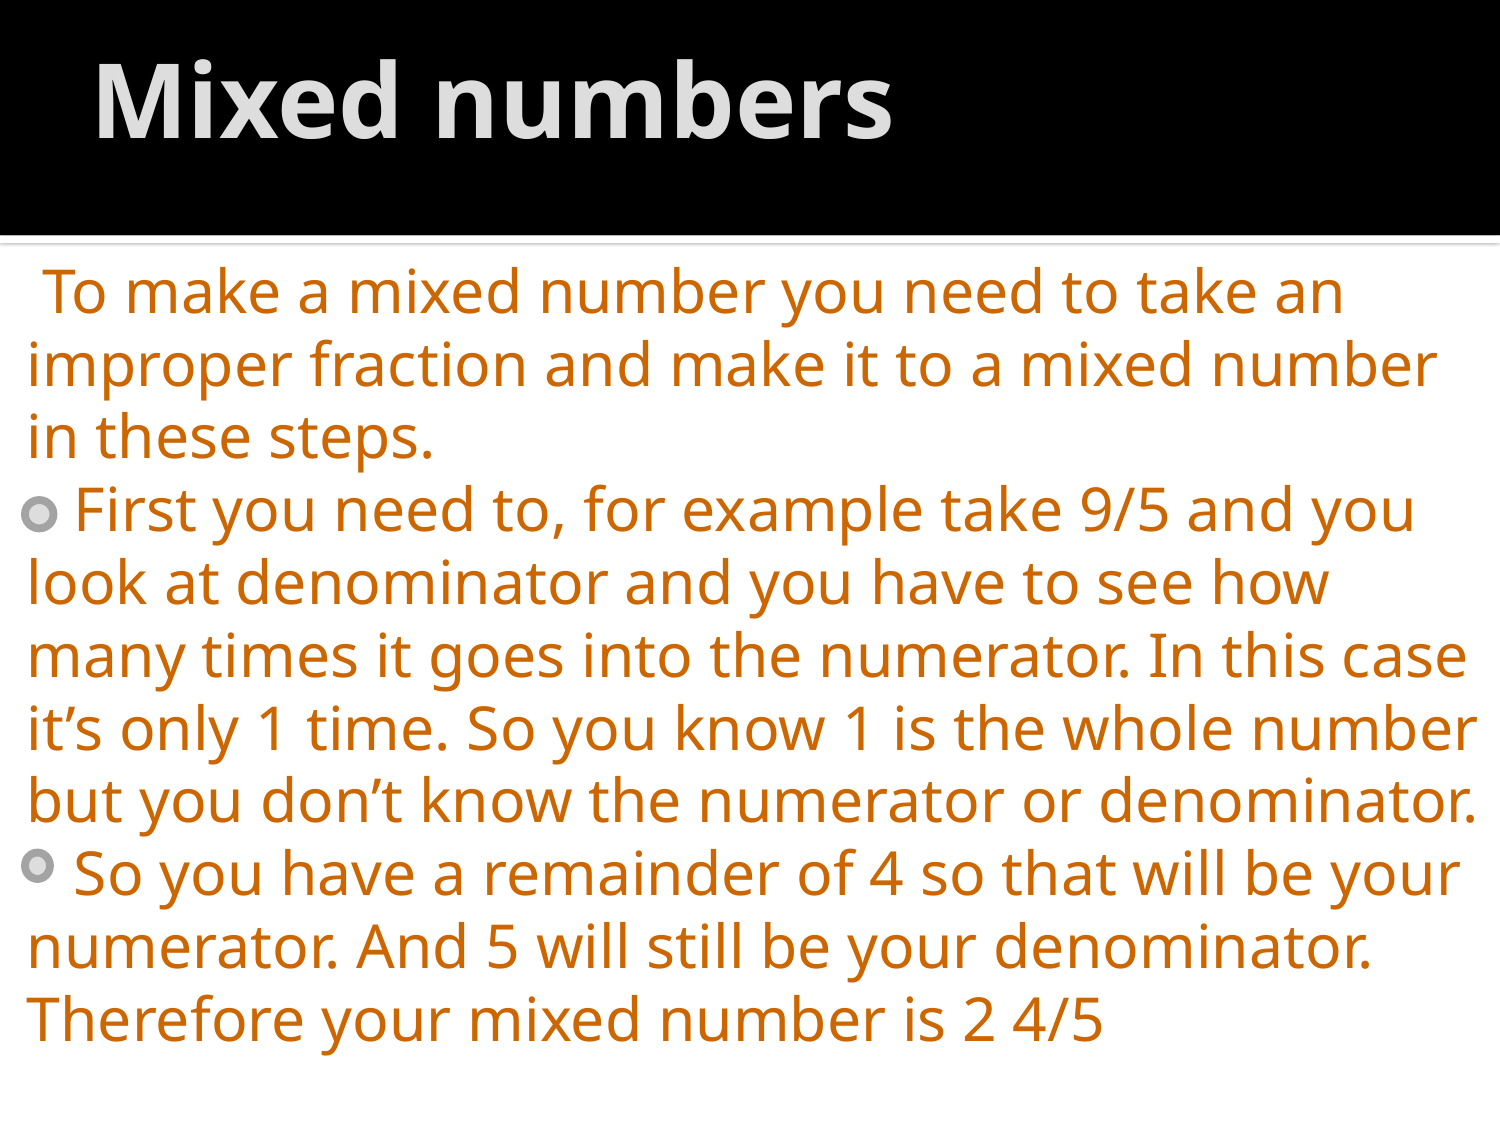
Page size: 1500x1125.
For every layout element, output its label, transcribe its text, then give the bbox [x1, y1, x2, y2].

title Mixed numbers [75, 25, 1425, 231]
text_box [21, 496, 58, 533]
list To make a mixed number you need to take an improper fraction and make it to a mixed number in these steps. First you need to, for example take 9/5 and you look at denominator and you have to see how many times it goes into the numerator. In this case it’s only 1 time. So you know 1 is the whole number but you don’t know the numerator or denominator. So you have a remainder of 4 so that will be your numerator. And 5 will still be your denominator. Therefore your mixed number is 2 4/5 [0, 237, 1500, 1125]
text_box [21, 848, 54, 883]
